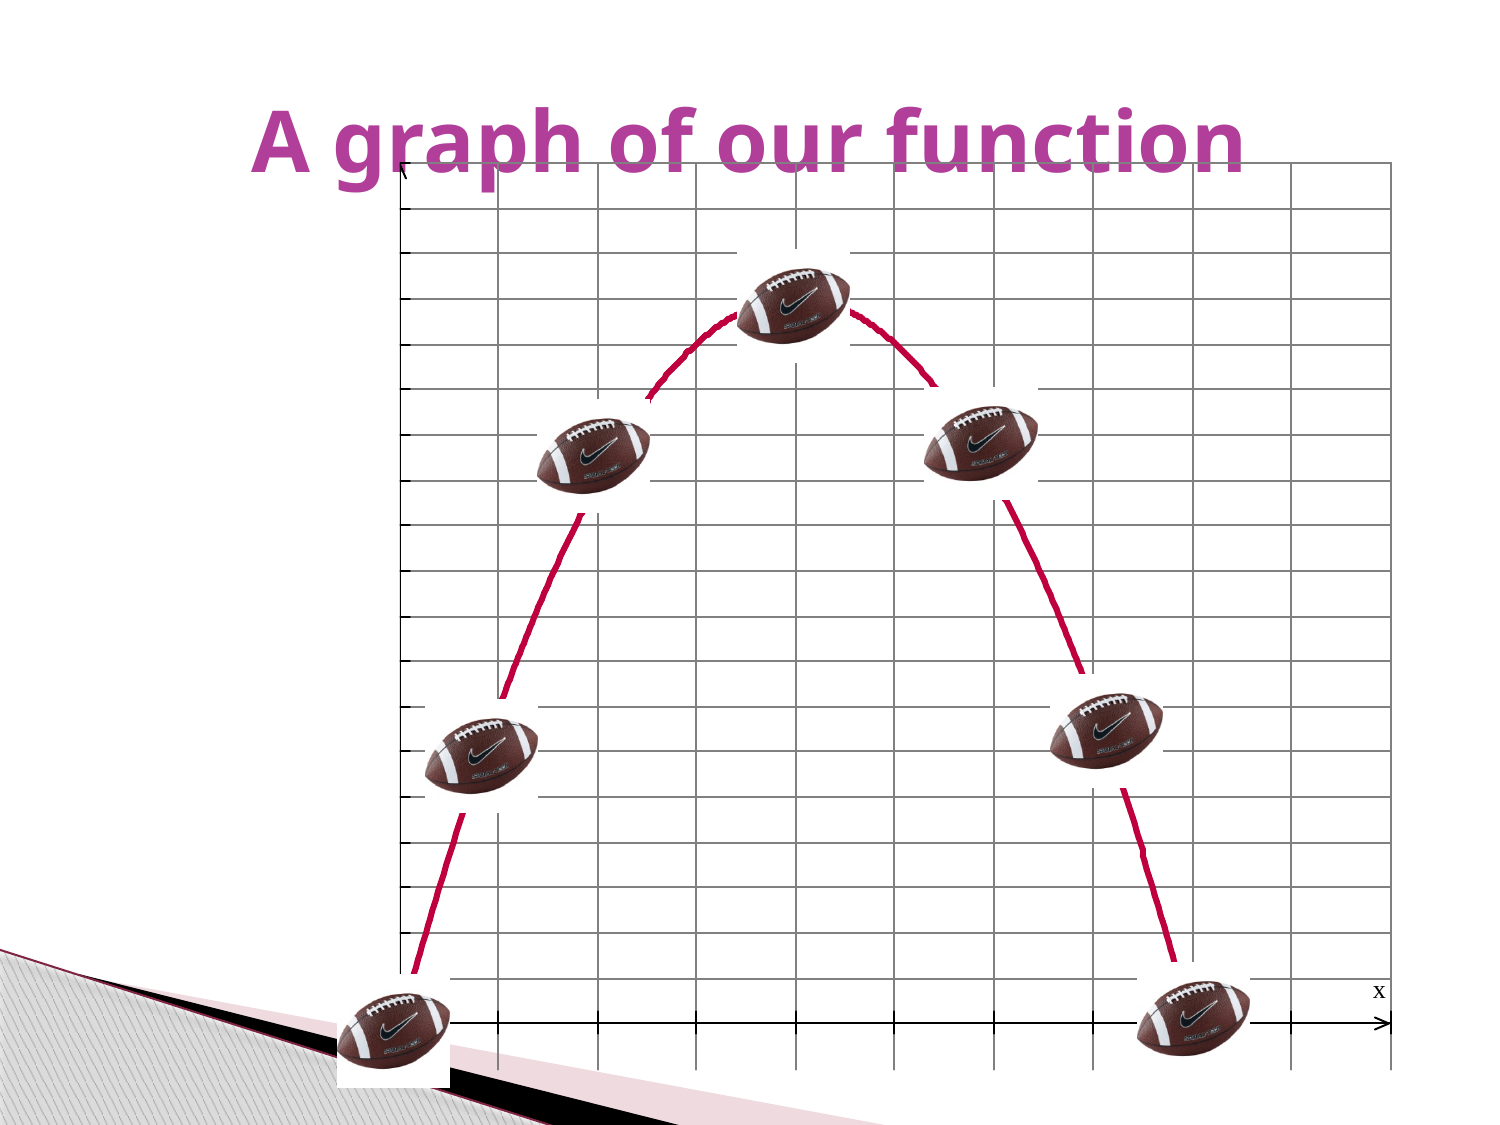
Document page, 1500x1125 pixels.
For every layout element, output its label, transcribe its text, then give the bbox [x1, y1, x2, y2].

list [399, 162, 1394, 1072]
picture [424, 699, 538, 813]
picture [737, 249, 851, 363]
picture [1049, 674, 1163, 788]
title A graph of our function [75, 45, 1425, 233]
picture [537, 399, 651, 513]
picture [924, 387, 1038, 501]
picture [1137, 962, 1251, 1076]
picture [337, 974, 451, 1088]
